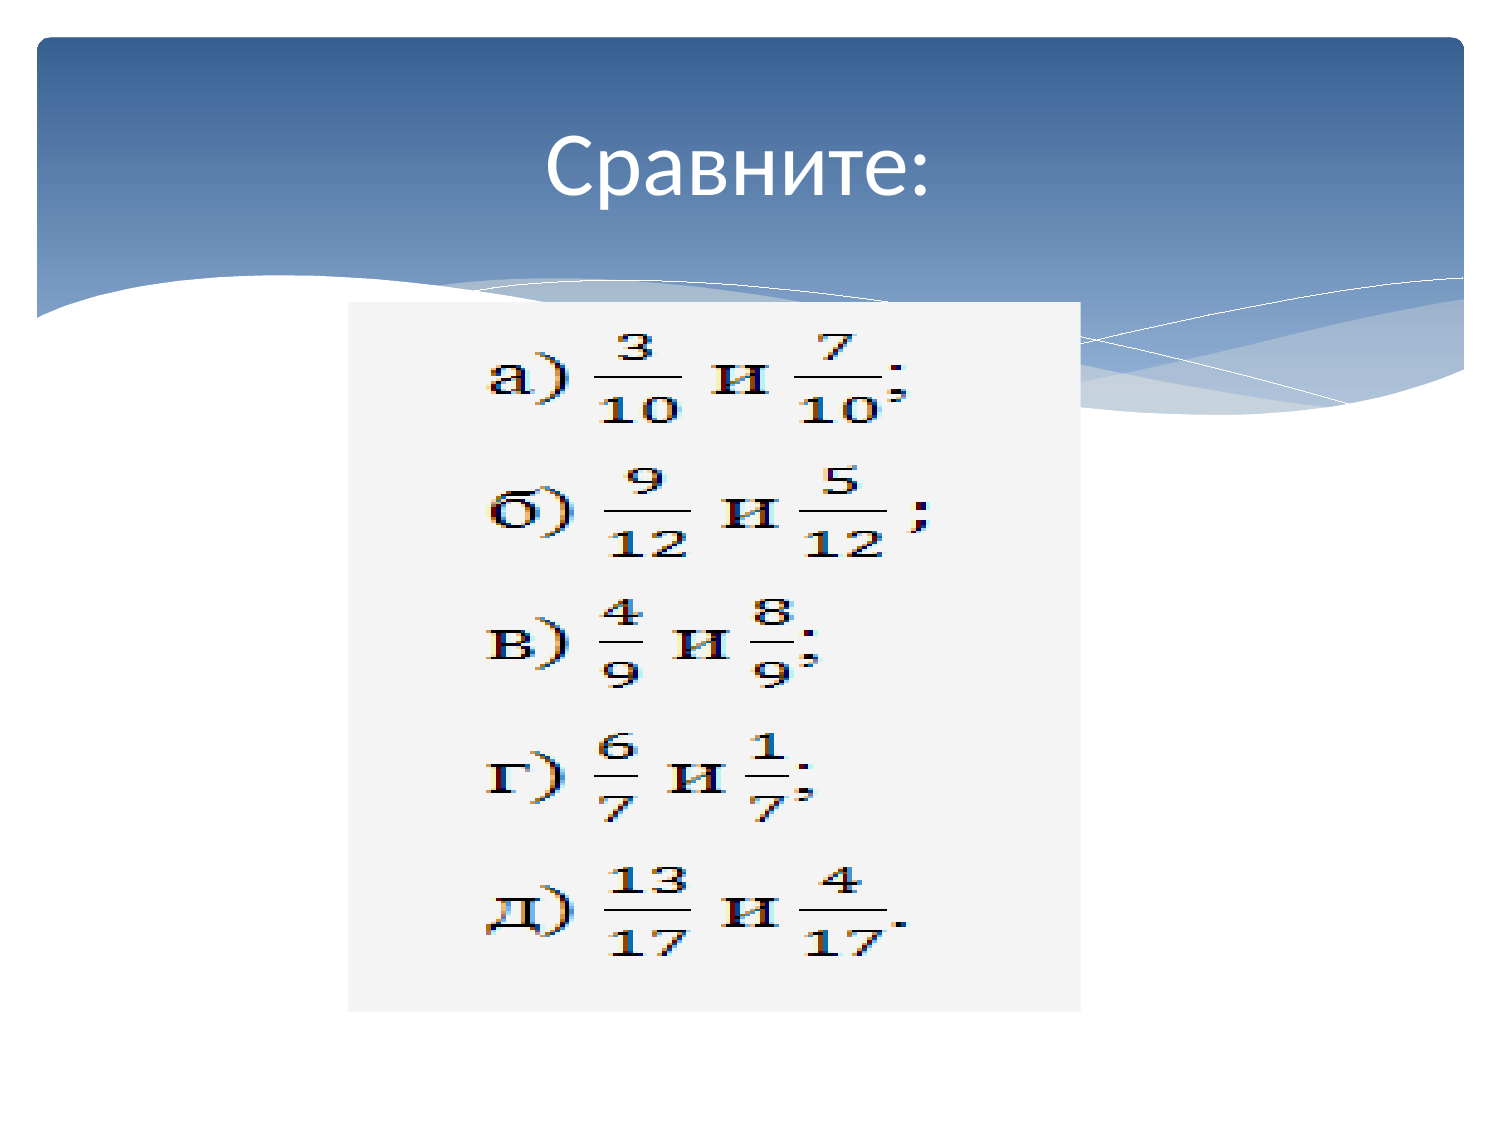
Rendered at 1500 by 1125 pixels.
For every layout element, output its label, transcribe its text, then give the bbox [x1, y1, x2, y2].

title Сравните: [75, 55, 1425, 261]
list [348, 302, 1081, 1012]
